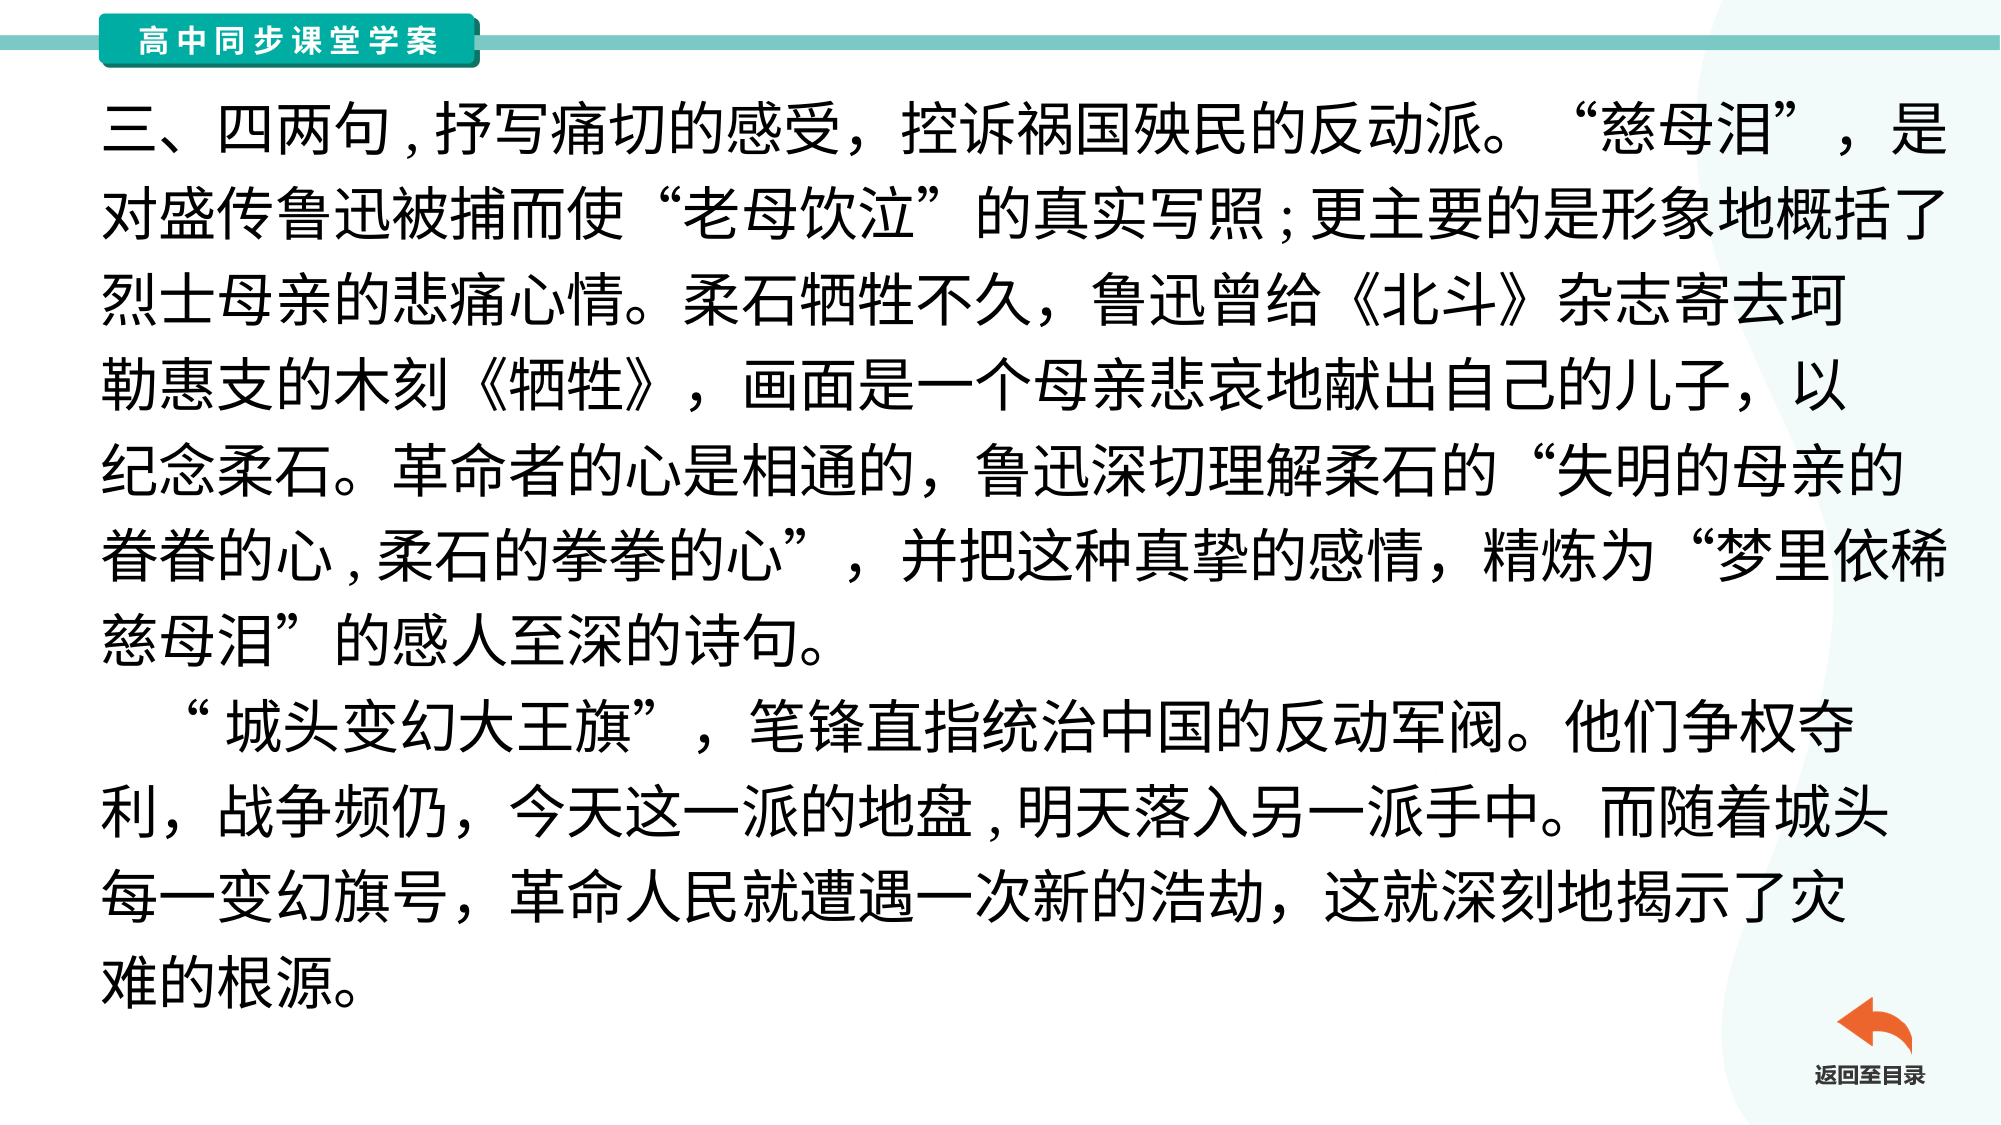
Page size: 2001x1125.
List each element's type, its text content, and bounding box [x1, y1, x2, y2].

picture [0, 0, 2000, 1125]
text_box 三、四两句,抒写痛切的感受，控诉祸国殃民的反动派。“慈母泪”，是 对盛传鲁迅被捕而使“老母饮泣”的真实写照;更主要的是形象地概括了 烈士母亲的悲痛心情。柔石牺牲不久，鲁迅曾给《北斗》杂志寄去珂 勒惠支的木刻《牺牲》，画面是一个母亲悲哀地献出自己的儿子，以 纪念柔石。革命者的心是相通的，鲁迅深切理解柔石的“失明的母亲的 眷眷的心,柔石的拳拳的心”，并把这种真挚的感情，精炼为“梦里依稀 慈母泪”的感人至深的诗句。 “城头变幻大王旗”，笔锋直指统治中国的反动军阀。他们争权夺 利，战争频仍，今天这一派的地盘,明天落入另一派手中。而随着城头 每一变幻旗号，革命人民就遭遇一次新的浩劫，这就深刻地揭示了灾 难的根源。 [100, 76, 1899, 1017]
